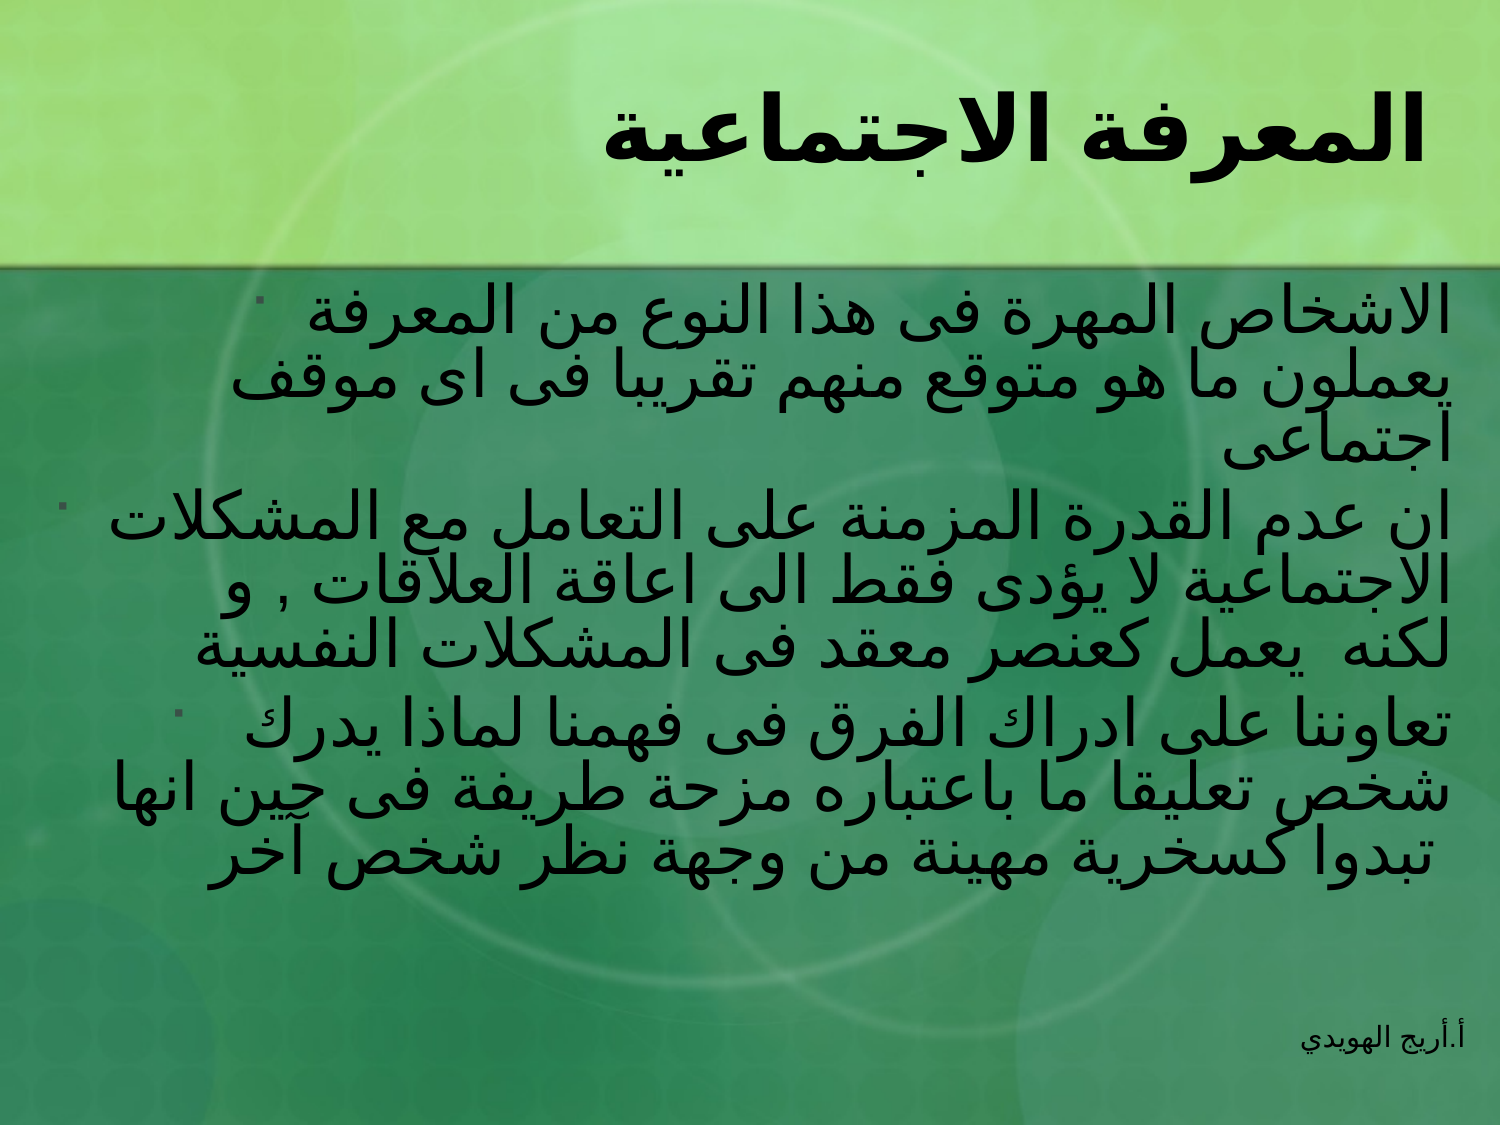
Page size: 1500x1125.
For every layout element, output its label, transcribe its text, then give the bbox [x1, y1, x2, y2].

text_box أ.أريج الهويدي [1463, 1011, 1473, 1061]
picture [0, 0, 1500, 1125]
title المعرفة الاجتماعية [36, 24, 1463, 226]
list الاشخاص المهرة فى هذا النوع من المعرفة يعملون ما هو متوقع منهم تقريبا فى اى موقف اجتماعى ان عدم القدرة المزمنة على التعامل مع المشكلات الاجتماعية لا يؤدى فقط الى اعاقة العلاقات , و لكنه يعمل كعنصر معقد فى المشكلات النفسية تعاوننا على ادراك الفرق فى فهمنا لماذا يدرك شخص تعليقا ما باعتباره مزحة طريفة فى حين انها تبدوا كسخرية مهينة من وجهة نظر شخص آخر [36, 274, 1463, 1101]
